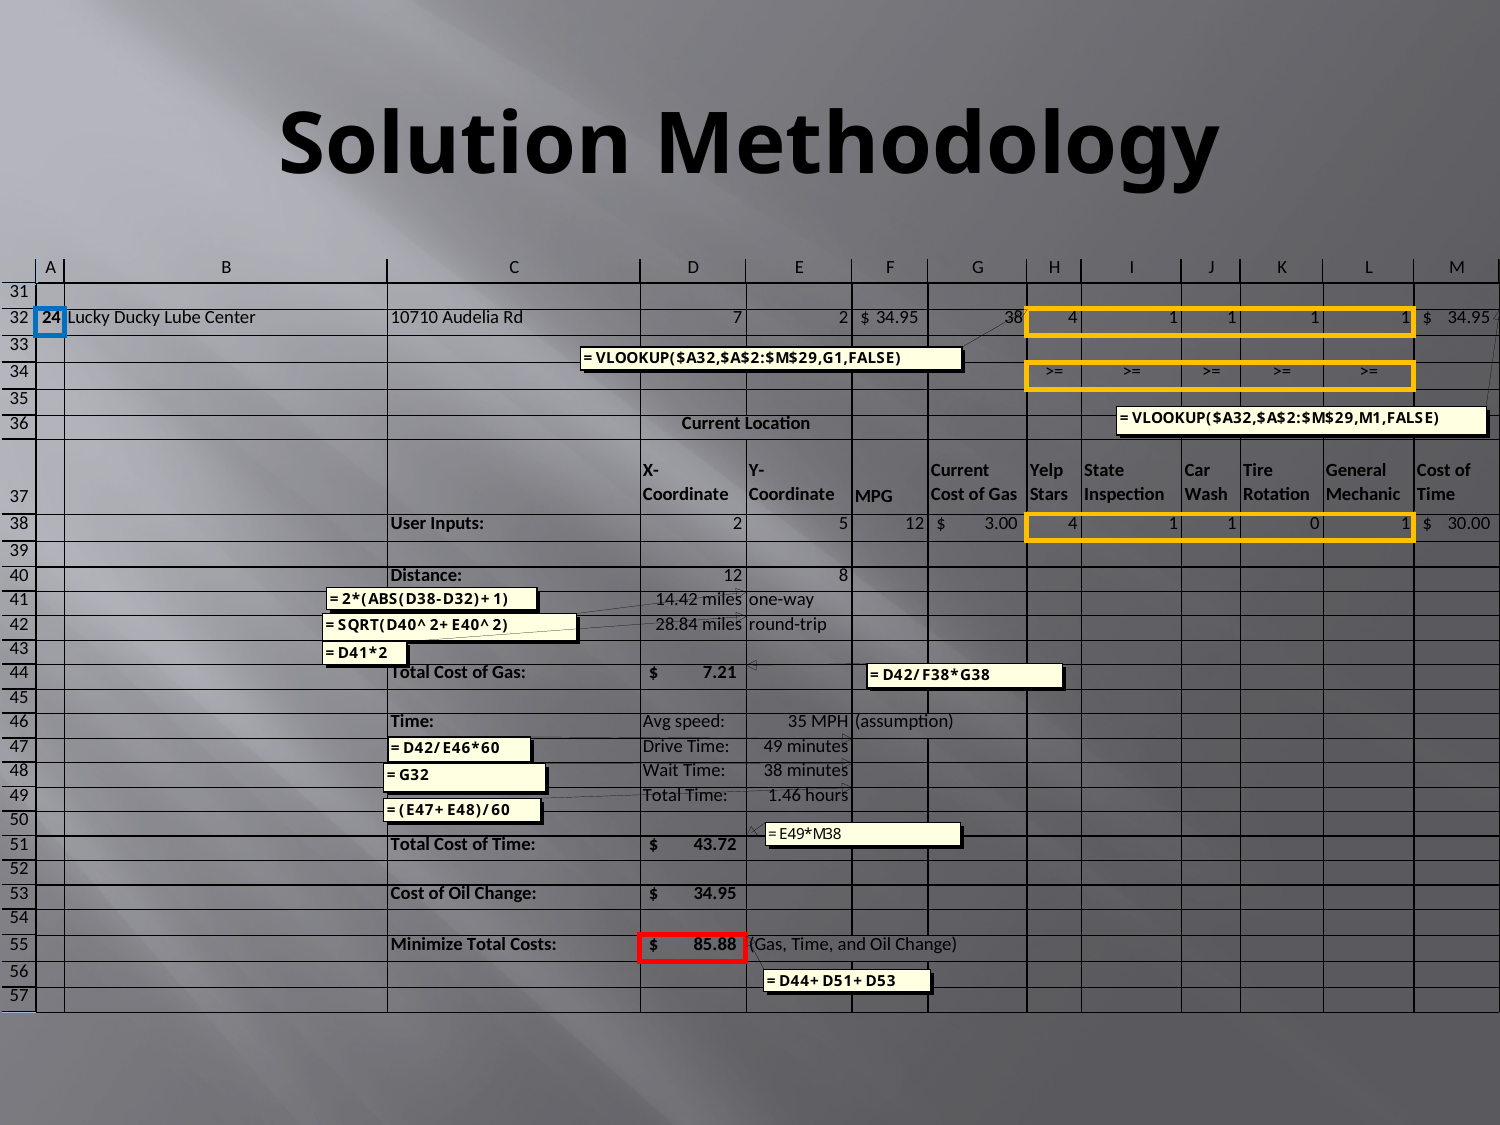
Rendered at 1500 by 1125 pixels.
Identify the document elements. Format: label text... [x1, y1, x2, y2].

picture [0, 257, 1500, 1013]
title Solution Methodology [75, 45, 1425, 233]
